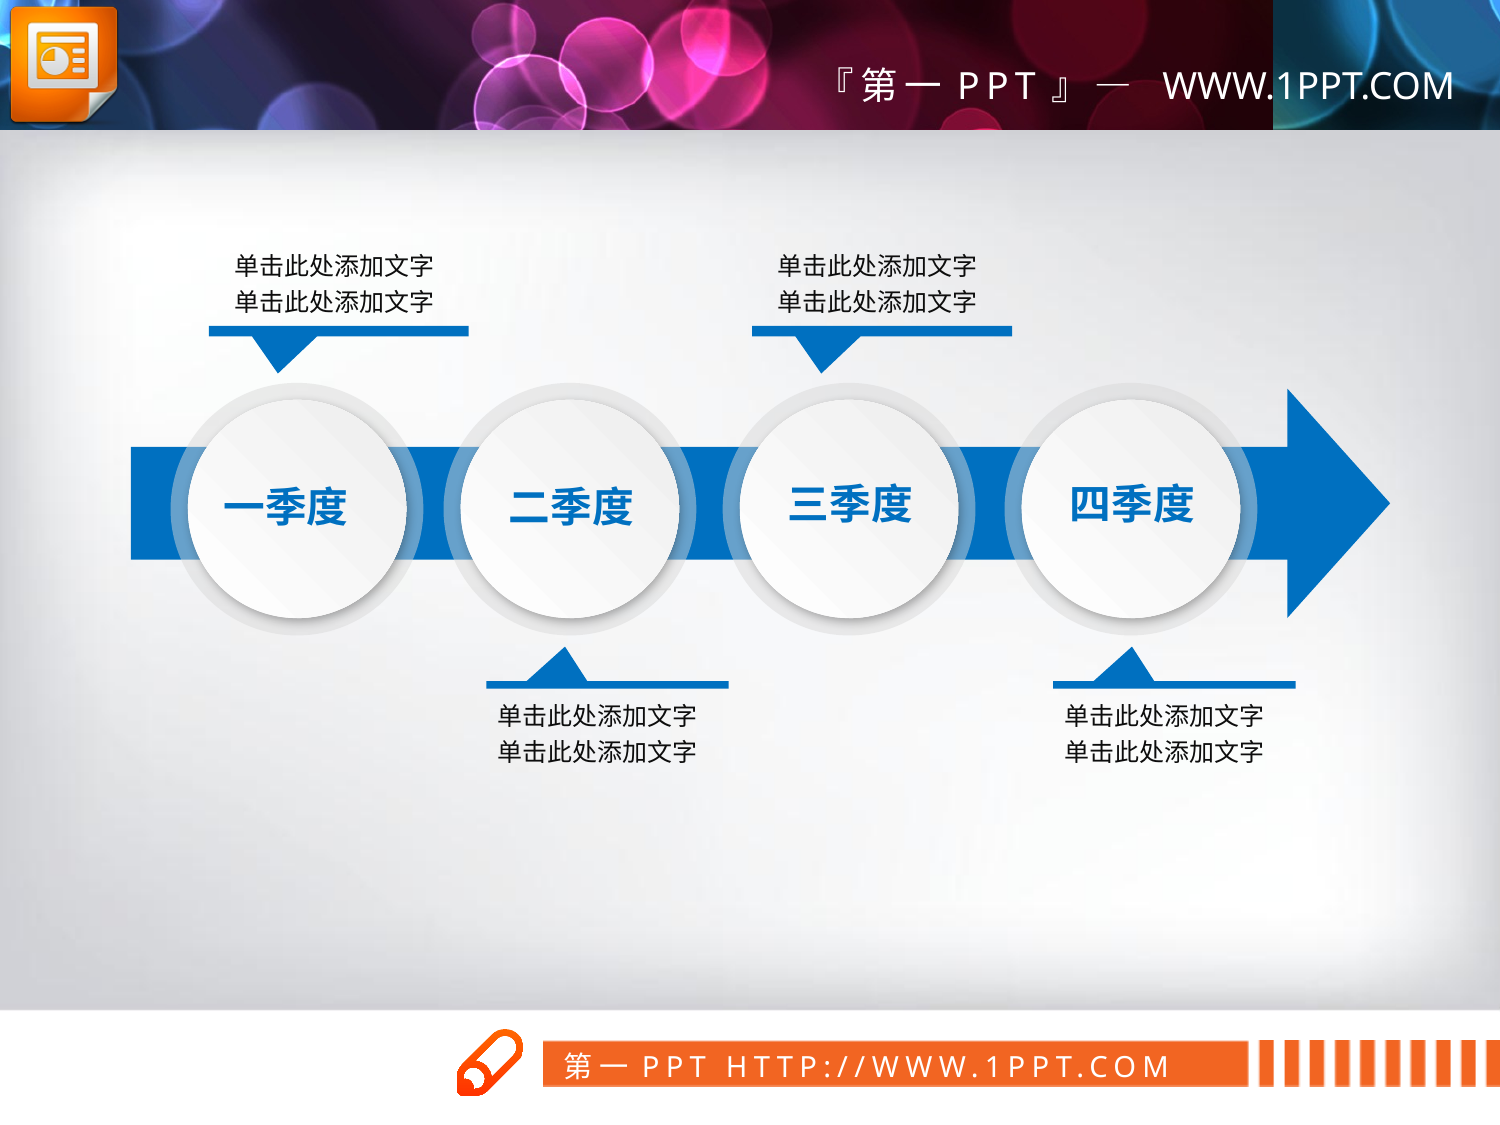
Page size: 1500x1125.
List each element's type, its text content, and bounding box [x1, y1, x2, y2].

text_box 单击此处添加文字 单击此处添加文字 [763, 236, 1006, 324]
picture [543, 1040, 1500, 1087]
text_box [752, 325, 1013, 374]
text_box [1277, 388, 1391, 619]
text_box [992, 382, 1273, 636]
text_box 单击此处添加文字 单击此处添加文字 [219, 236, 462, 324]
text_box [146, 382, 426, 636]
text_box [1053, 646, 1296, 689]
text_box [486, 646, 729, 689]
text_box [208, 325, 469, 374]
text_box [431, 382, 709, 636]
text_box 单击此处添加文字 单击此处添加文字 [482, 687, 725, 774]
picture [0, 0, 1500, 1012]
text_box [130, 446, 141, 560]
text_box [710, 382, 991, 636]
text_box 单击此处添加文字 单击此处添加文字 [1049, 687, 1292, 774]
